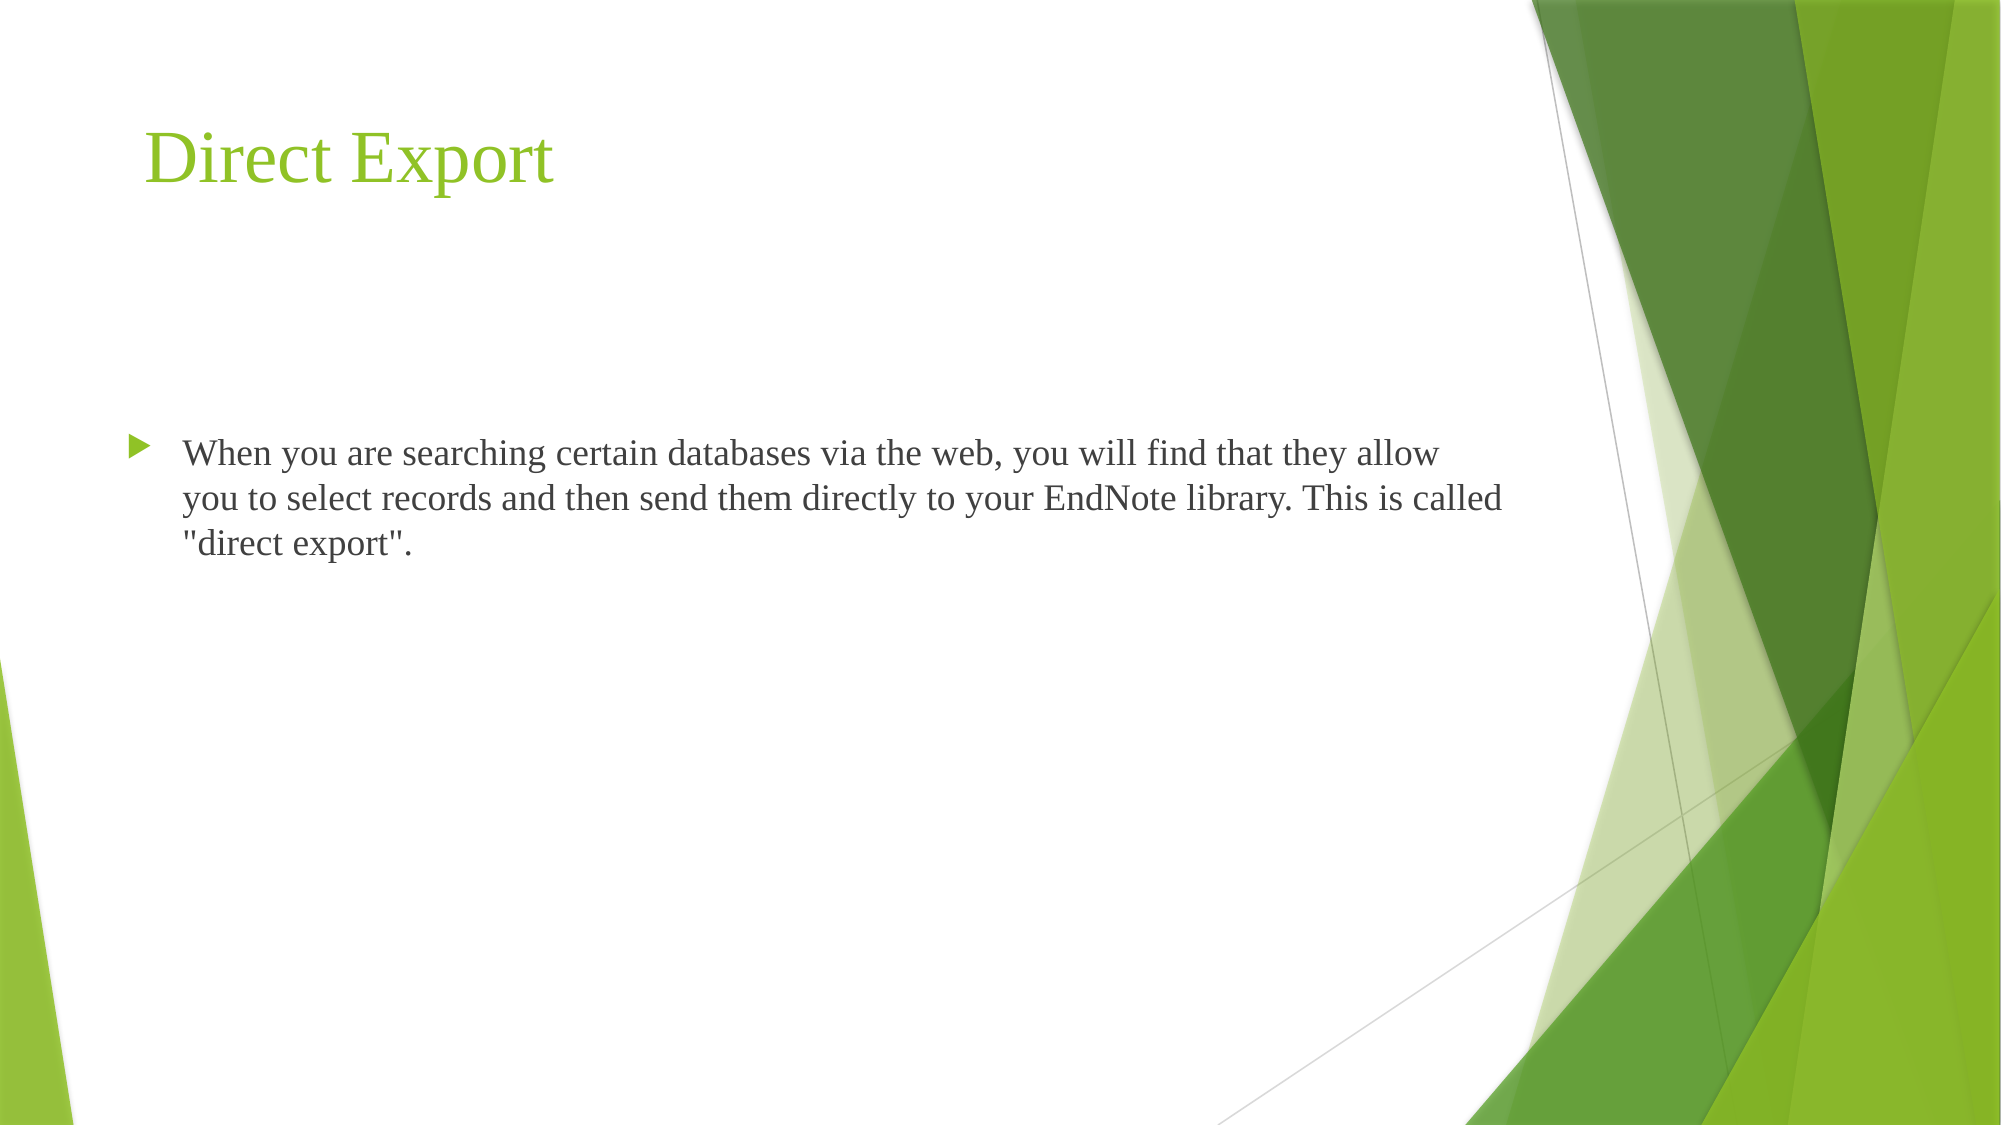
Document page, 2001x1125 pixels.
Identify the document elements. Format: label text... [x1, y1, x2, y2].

list When you are searching certain databases via the web, you will find that they allow you to select records and then send them directly to your EndNote library. This is called "direct export". [111, 354, 1522, 992]
title Direct Export [111, 99, 1522, 317]
